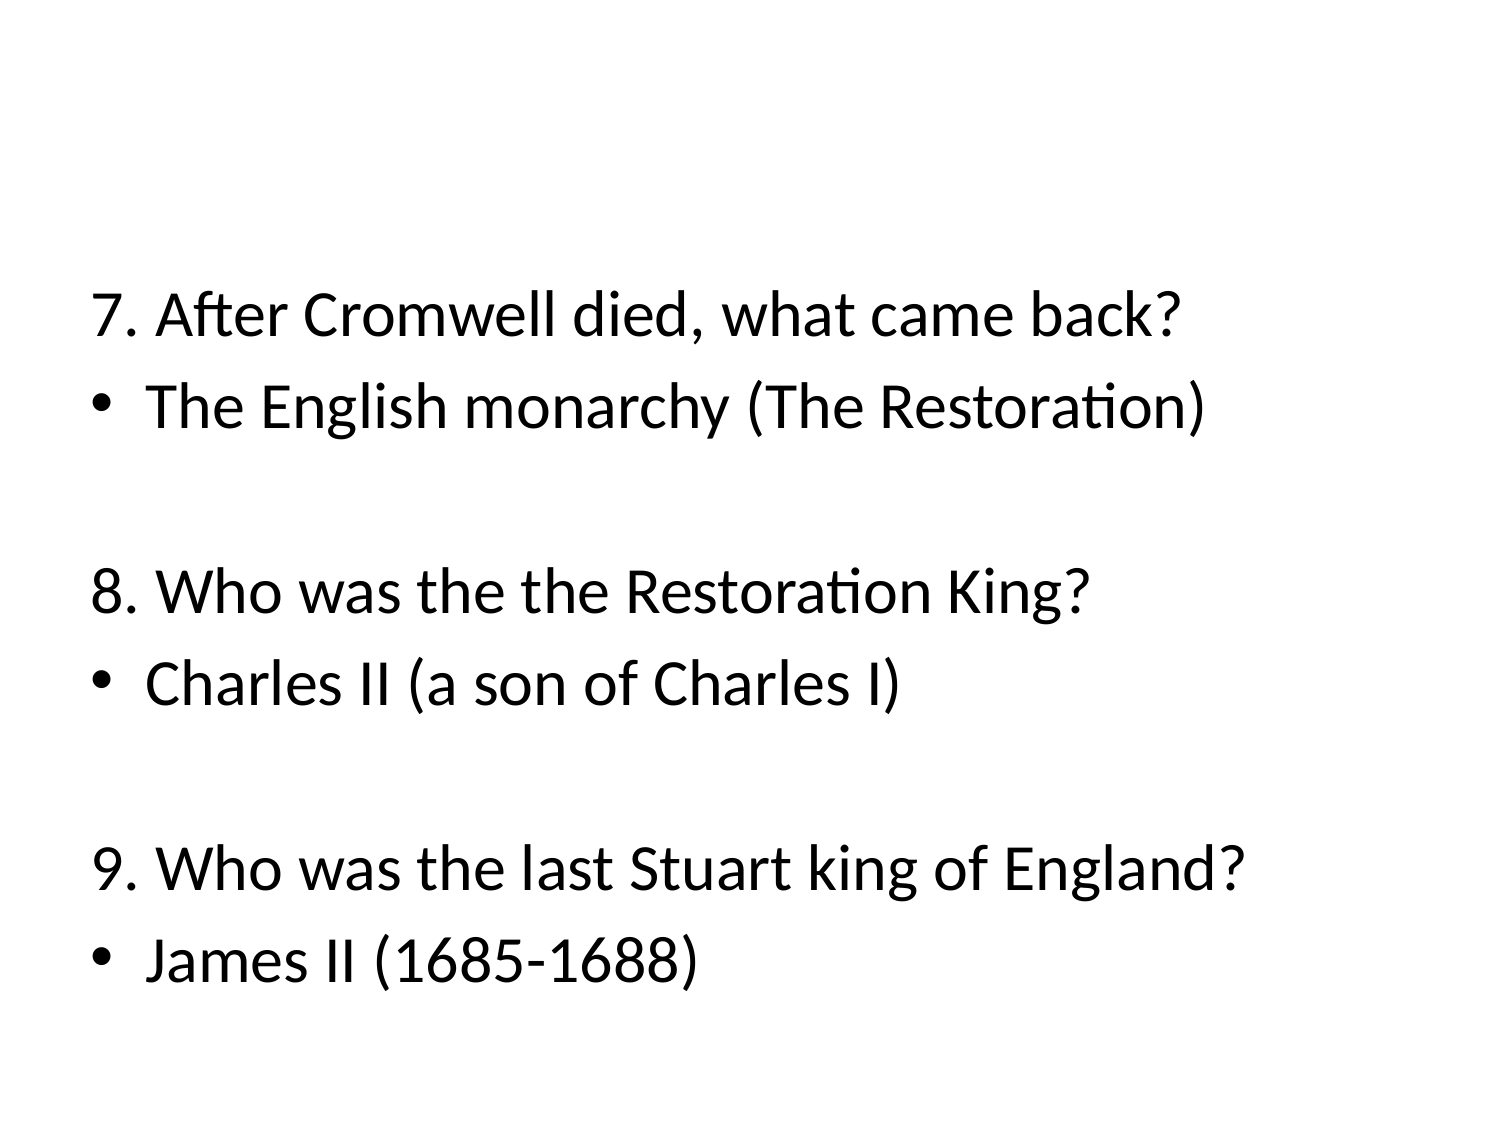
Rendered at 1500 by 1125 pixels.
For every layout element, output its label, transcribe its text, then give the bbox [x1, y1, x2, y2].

list 7. After Cromwell died, what came back? The English monarchy (The Restoration) 8. Who was the the Restoration King? Charles II (a son of Charles I) 9. Who was the last Stuart king of England? James II (1685-1688) [75, 262, 1425, 1005]
